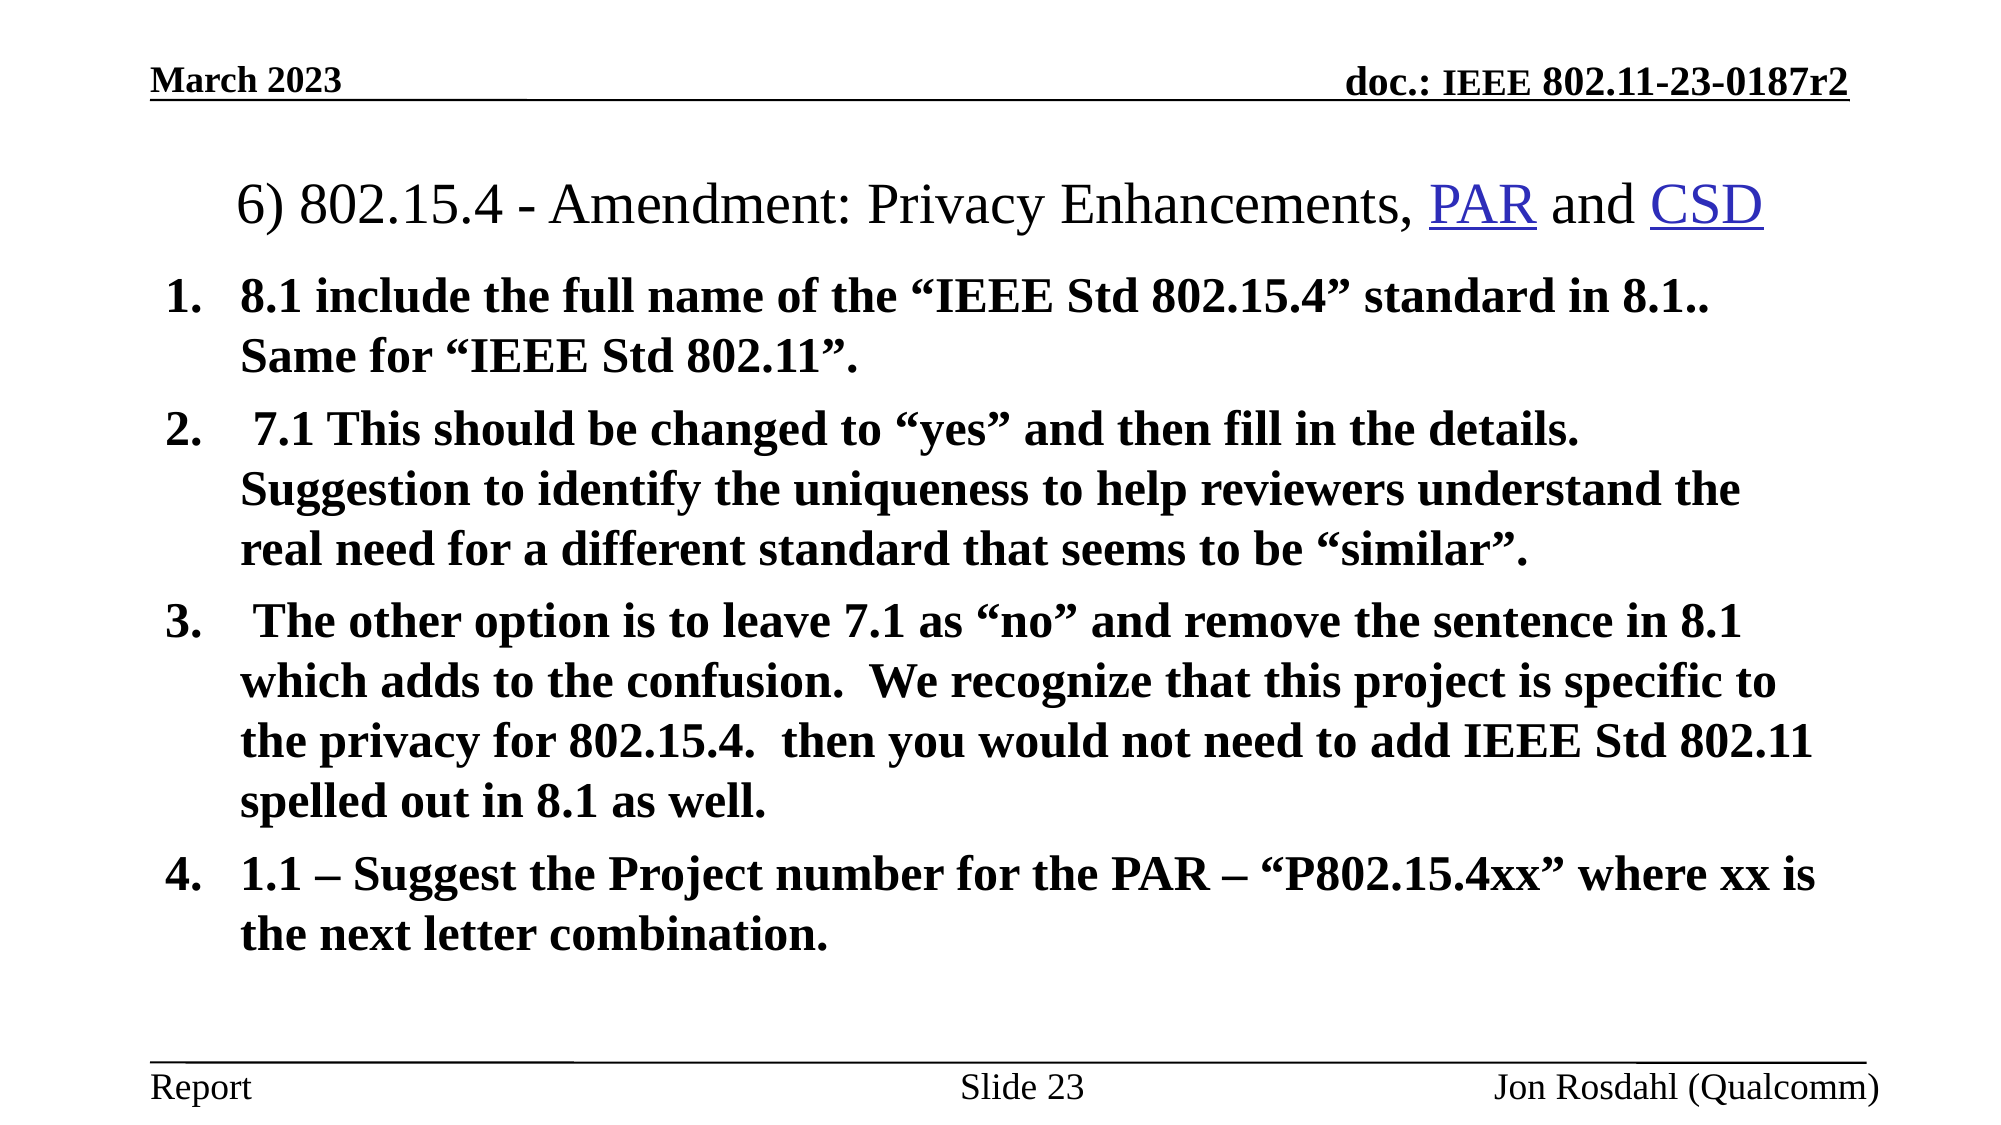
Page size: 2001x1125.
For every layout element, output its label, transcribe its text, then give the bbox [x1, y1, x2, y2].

list 8.1 include the full name of the “IEEE Std 802.15.4” standard in 8.1.. Same for “IEEE Std 802.11”. 7.1 This should be changed to “yes” and then fill in the details. Suggestion to identify the uniqueness to help reviewers understand the real need for a different standard that seems to be “similar”. The other option is to leave 7.1 as “no” and remove the sentence in 8.1 which adds to the confusion. We recognize that this project is specific to the privacy for 802.15.4. then you would not need to add IEEE Std 802.11 spelled out in 8.1 as well. 1.1 – Suggest the Project number for the PAR – “P802.15.4xx” where xx is the next letter combination. [149, 255, 1850, 1036]
footer Jon Rosdahl (Qualcomm) [1436, 1061, 1881, 1108]
slide_number Slide 23 [950, 1061, 1095, 1125]
title 6) 802.15.4 - Amendment: Privacy Enhancements, PAR and CSD [149, 112, 1850, 255]
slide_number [149, 49, 431, 100]
